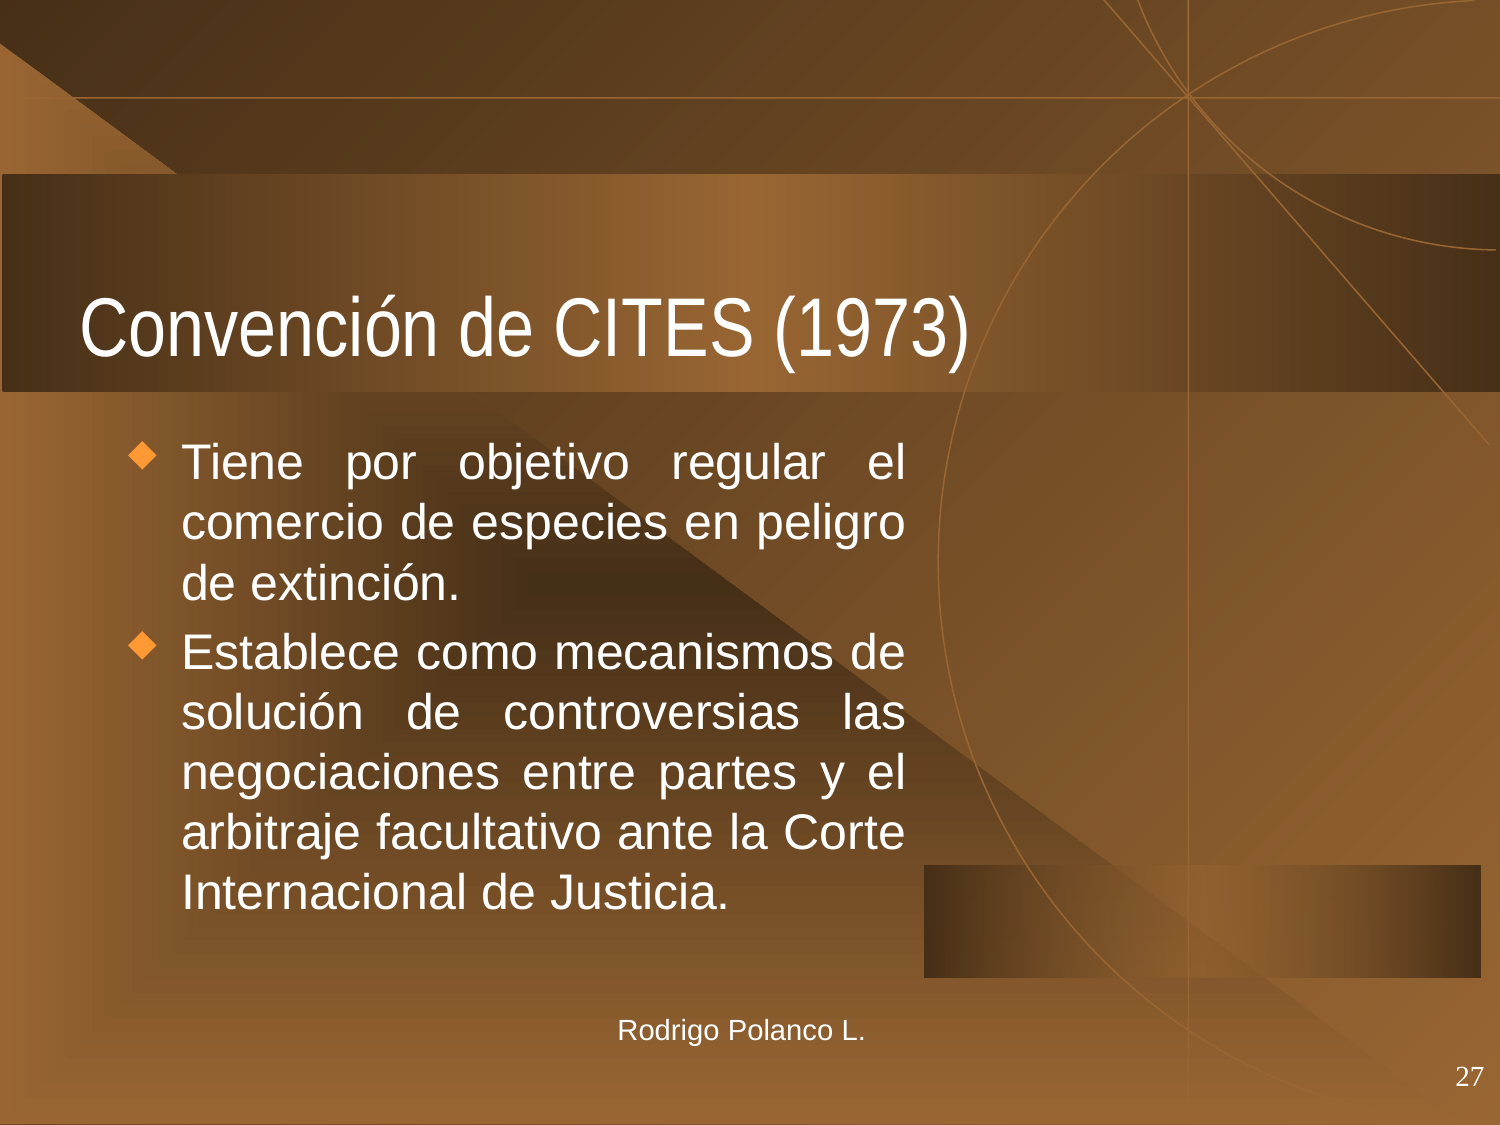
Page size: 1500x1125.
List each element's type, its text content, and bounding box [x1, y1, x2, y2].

slide_number 27 [1187, 1049, 1500, 1125]
footer Rodrigo Polanco L. [421, 1003, 1063, 1083]
title Convención de CITES (1973) [63, 177, 1446, 382]
list Tiene por objetivo regular el comercio de especies en peligro de extinción. Establece como mecanismos de solución de controversias las negociaciones entre partes y el arbitraje facultativo ante la Corte Internacional de Justicia. [109, 422, 922, 984]
